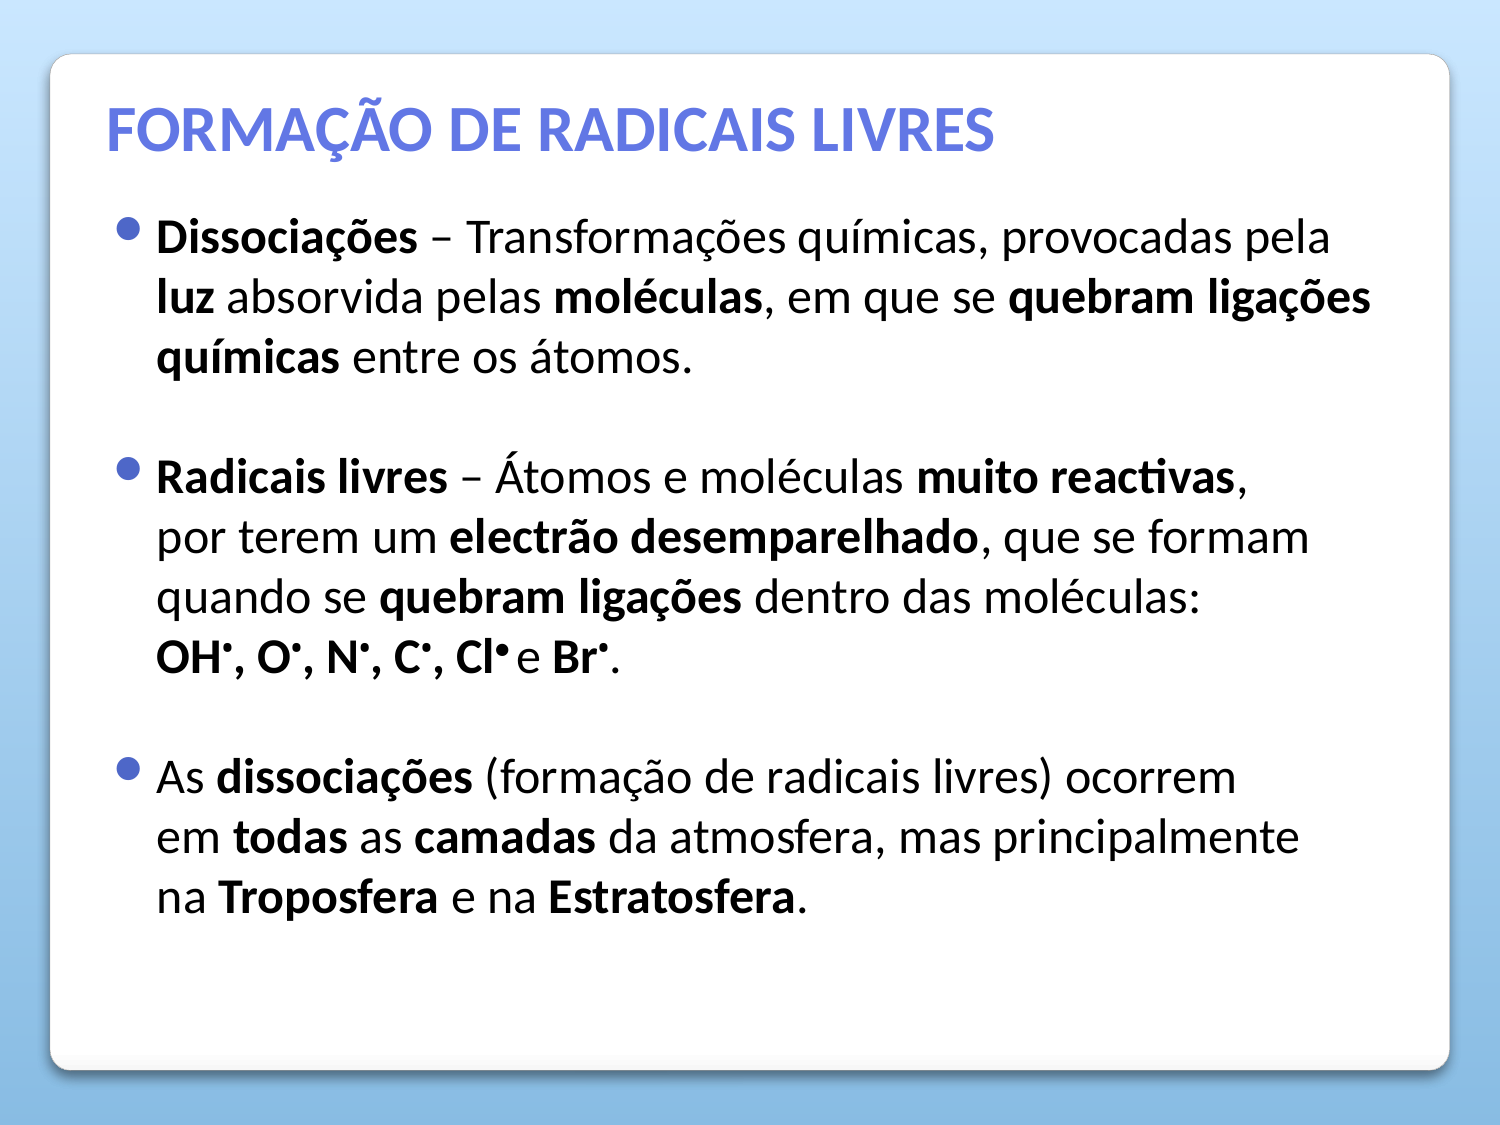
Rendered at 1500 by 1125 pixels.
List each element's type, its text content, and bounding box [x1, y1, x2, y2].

text_box Dissociações – Transformações químicas, provocadas pela luz absorvida pelas moléculas, em que se quebram ligações químicas entre os átomos. Radicais livres – Átomos e moléculas muito reactivas, por terem um electrão desemparelhado, que se formam quando se quebram ligações dentro das moléculas: OH•, O•, N•, C•, Cl• e Br•. As dissociações (formação de radicais livres) ocorrem em todas as camadas da atmosfera, mas principalmente na Troposfera e na Estratosfera. [98, 196, 1424, 1017]
text_box FORMAÇÃO DE RADICAIS LIVRES [76, 78, 1412, 173]
